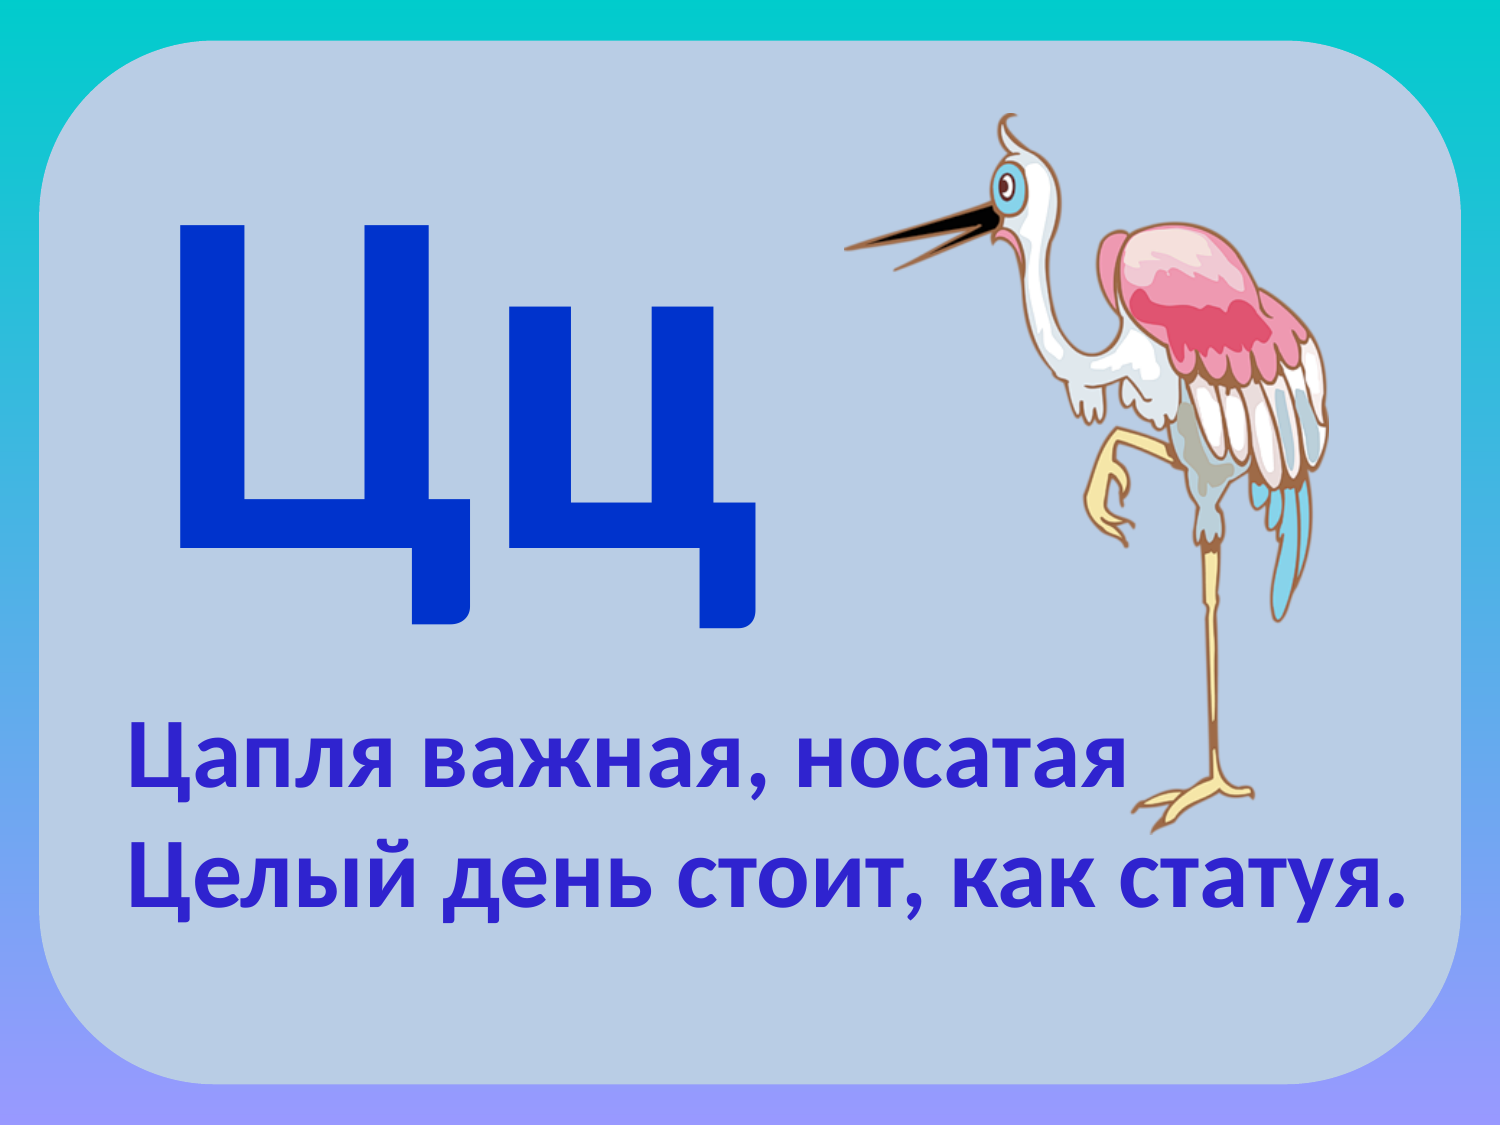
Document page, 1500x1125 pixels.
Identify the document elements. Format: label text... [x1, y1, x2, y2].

text_box Цапля важная, носатая Целый день стоит, как статуя. [112, 680, 1500, 936]
text_box Цц [138, 42, 777, 656]
picture [844, 113, 1329, 835]
text_box [39, 40, 1461, 1085]
